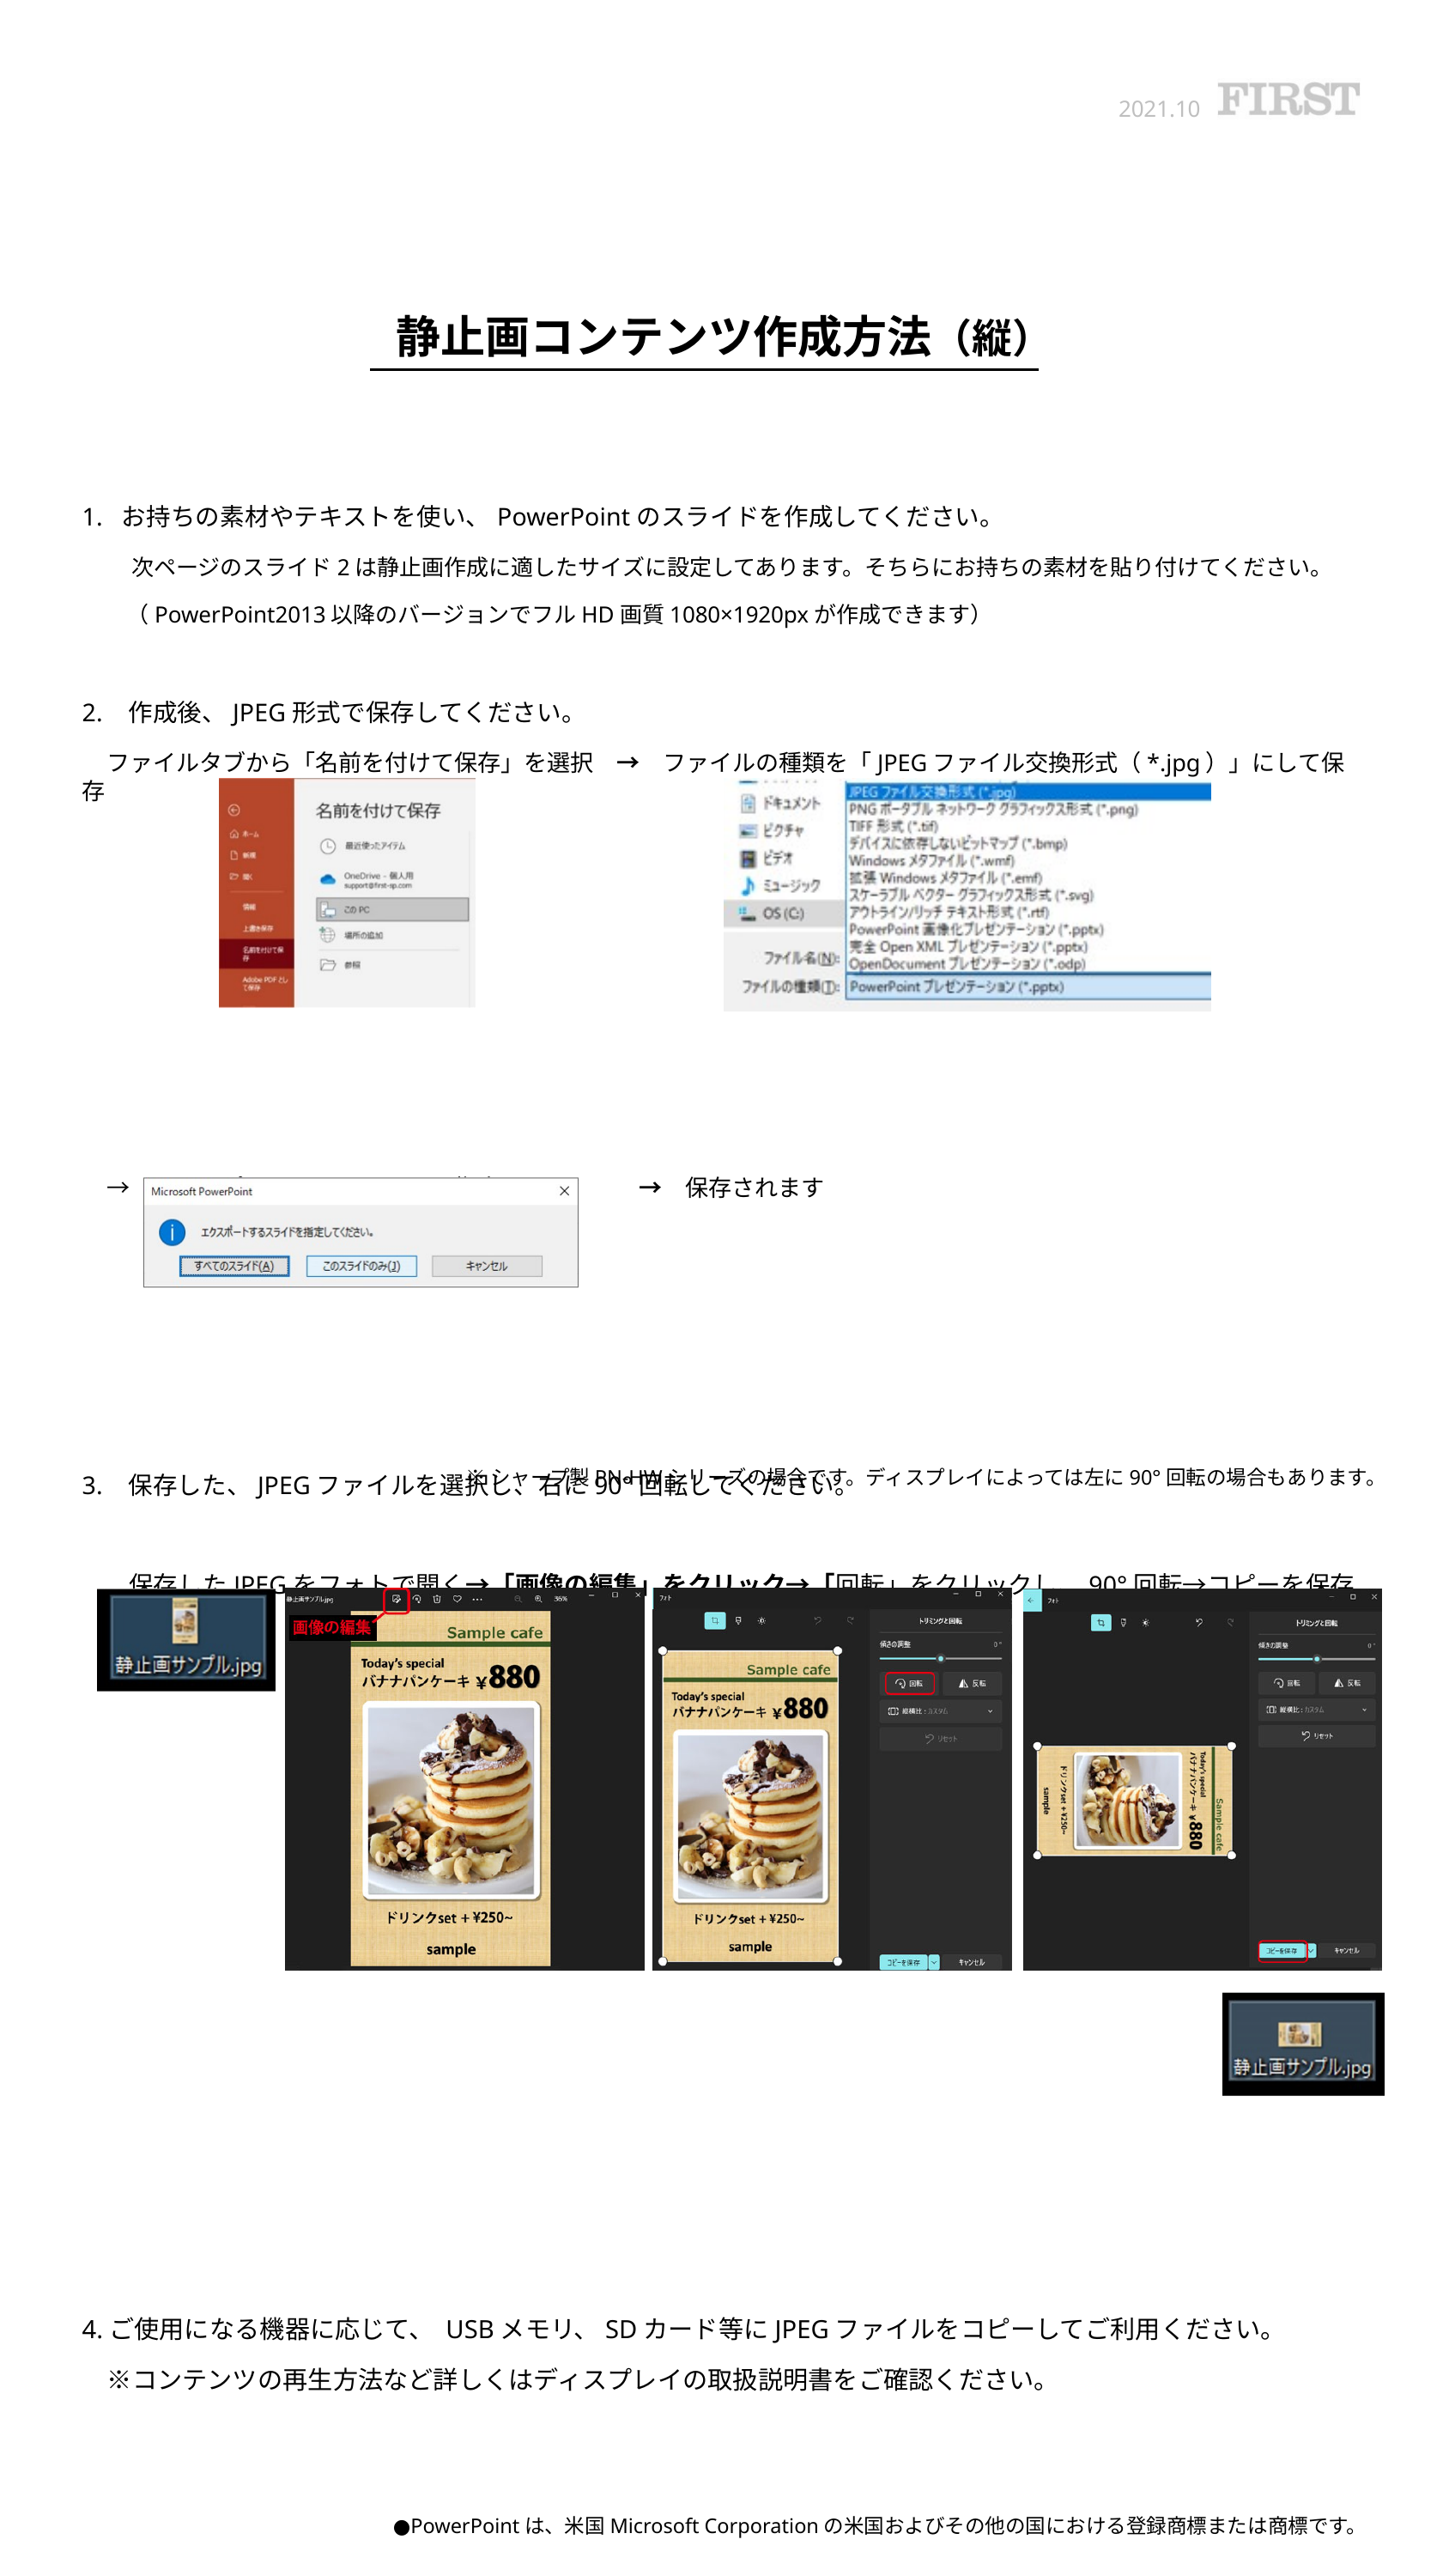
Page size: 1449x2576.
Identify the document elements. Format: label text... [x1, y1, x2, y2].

title 静止画コンテンツ作成方法（縦） [169, 258, 1280, 370]
picture [724, 778, 1211, 1012]
picture [219, 778, 476, 1008]
text_box 2021.10 [1079, 71, 1240, 131]
subtitle 1. お持ちの素材やテキストを使い、PowerPointのスライドを作成してください。 次ページのスライド2は静止画作成に適したサイズに設定してあります。そちらにお持ちの素材を貼り付けてください。 （PowerPoint2013以降のバージョンでフルHD画質1080×1920pxが作成できます） 2. 作成後、JPEG形式で保存してください。 ファイルタブから「名前を付けて保存」を選択 → ファイルの種類を「JPEGファイル交換形式（*.jpg）」にして保存 → エクスポートするスライドを指定 → 保存されます 3. 保存した、JPEGファイルを選択し、右に90°回転してください。 保存したJPEGをフォトで開く→「画像の編集」をクリック→「回転」をクリックし、90°回転→コピーを保存 4.ご使用になる機器に応じて、 USBメモリ、SDカード等にJPEGファイルをコピーしてご利用ください。 ※コンテンツの再生方法など詳しくはディスプレイの取扱説明書をご確認ください。 ●PowerPointは、米国Microsoft Corporationの米国およびその他の国における登録商標または商標です。 [69, 495, 1379, 2498]
picture [143, 1177, 579, 1288]
picture [1217, 78, 1361, 120]
text_box ※シャープ製PN-HWシリーズの場合です。ディスプレイによっては左に90°回転の場合もあります。 [452, 1457, 1449, 1496]
picture [285, 1588, 645, 1971]
picture [1023, 1589, 1382, 1971]
picture [97, 1589, 276, 1692]
picture [1222, 1992, 1385, 2096]
picture [652, 1588, 1012, 1971]
